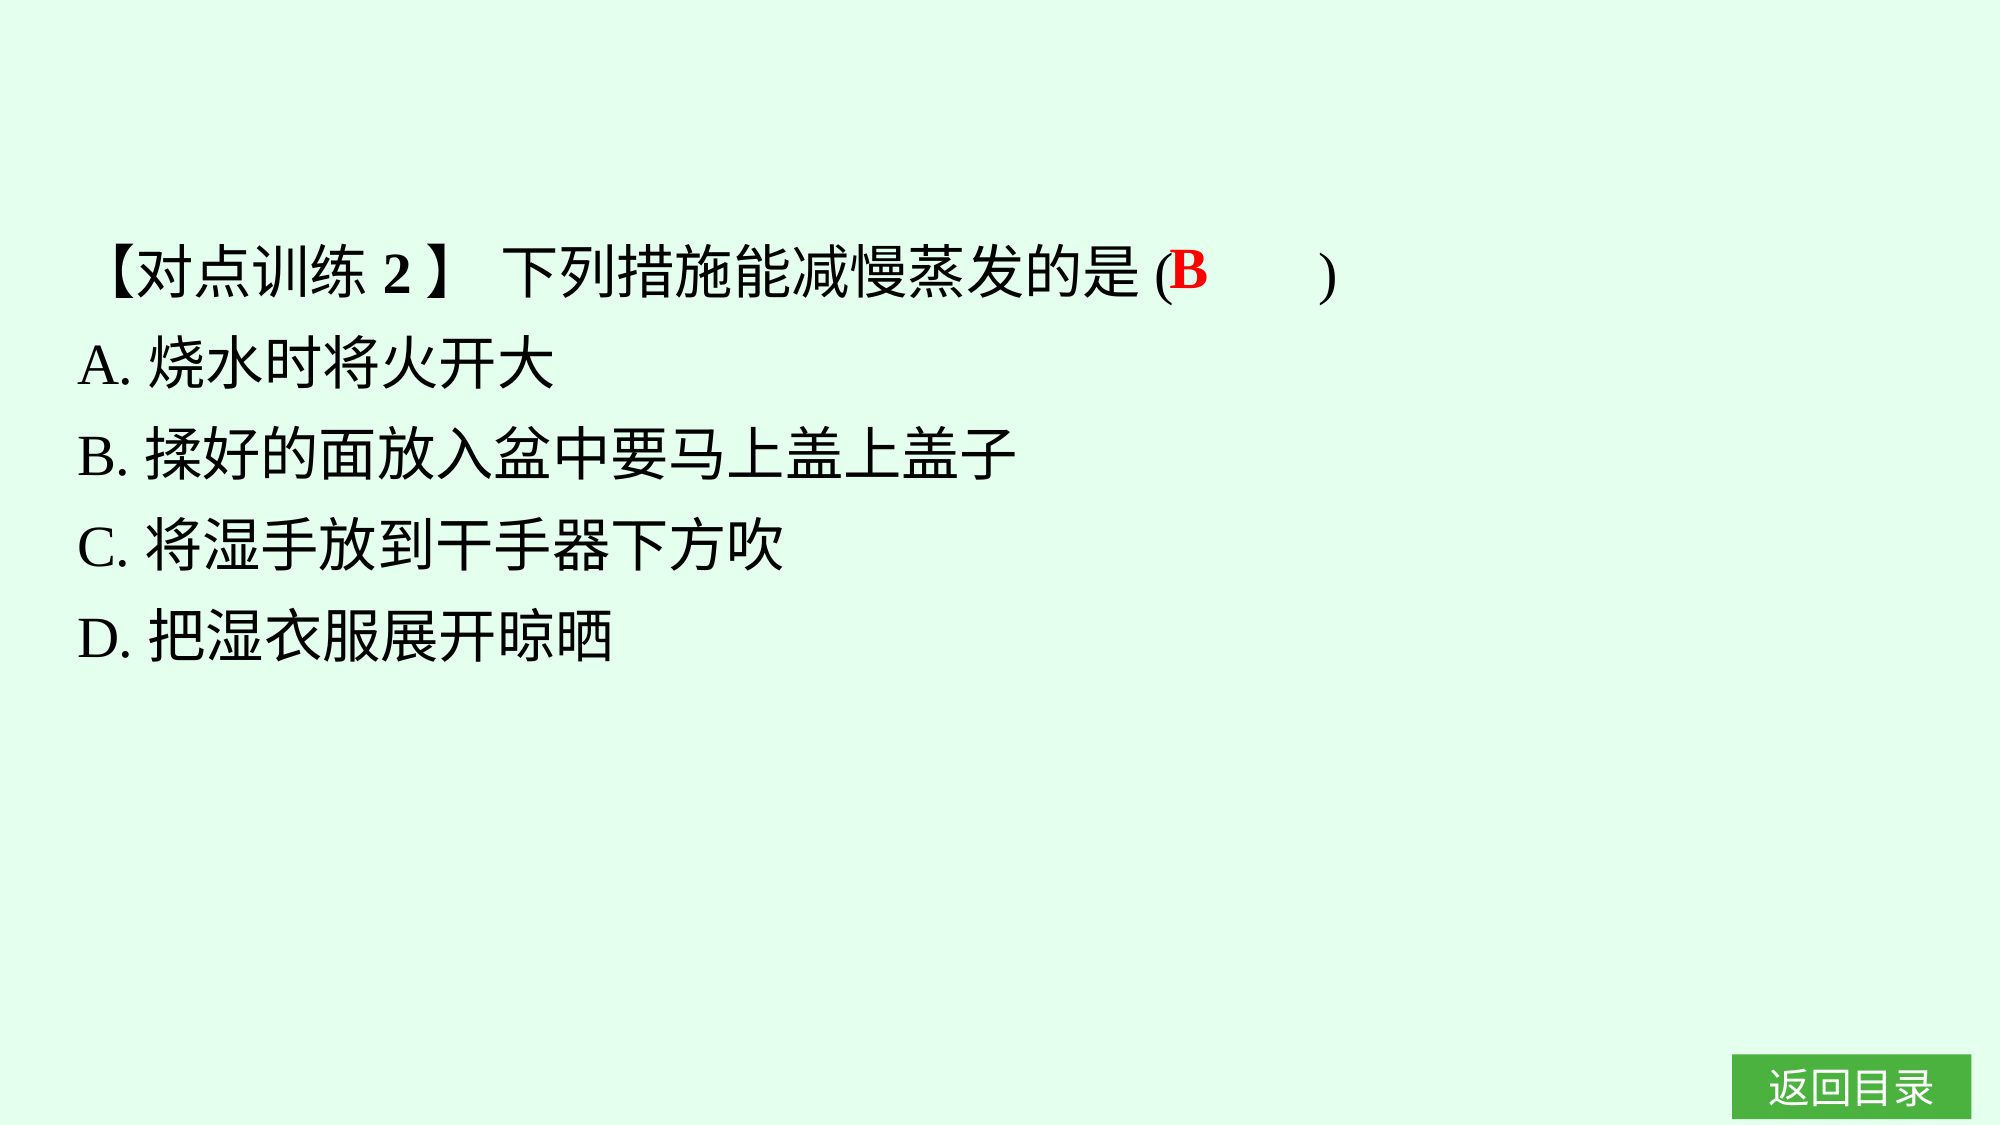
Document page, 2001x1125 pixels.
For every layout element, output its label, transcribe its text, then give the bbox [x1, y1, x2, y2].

text_box 【对点训练2】 下列措施能减慢蒸发的是( ) A.烧水时将火开大 B.揉好的面放入盆中要马上盖上盖子 C.将湿手放到干手器下方吹 D.把湿衣服展开晾晒 [62, 206, 1938, 677]
text_box B [1154, 208, 1224, 308]
